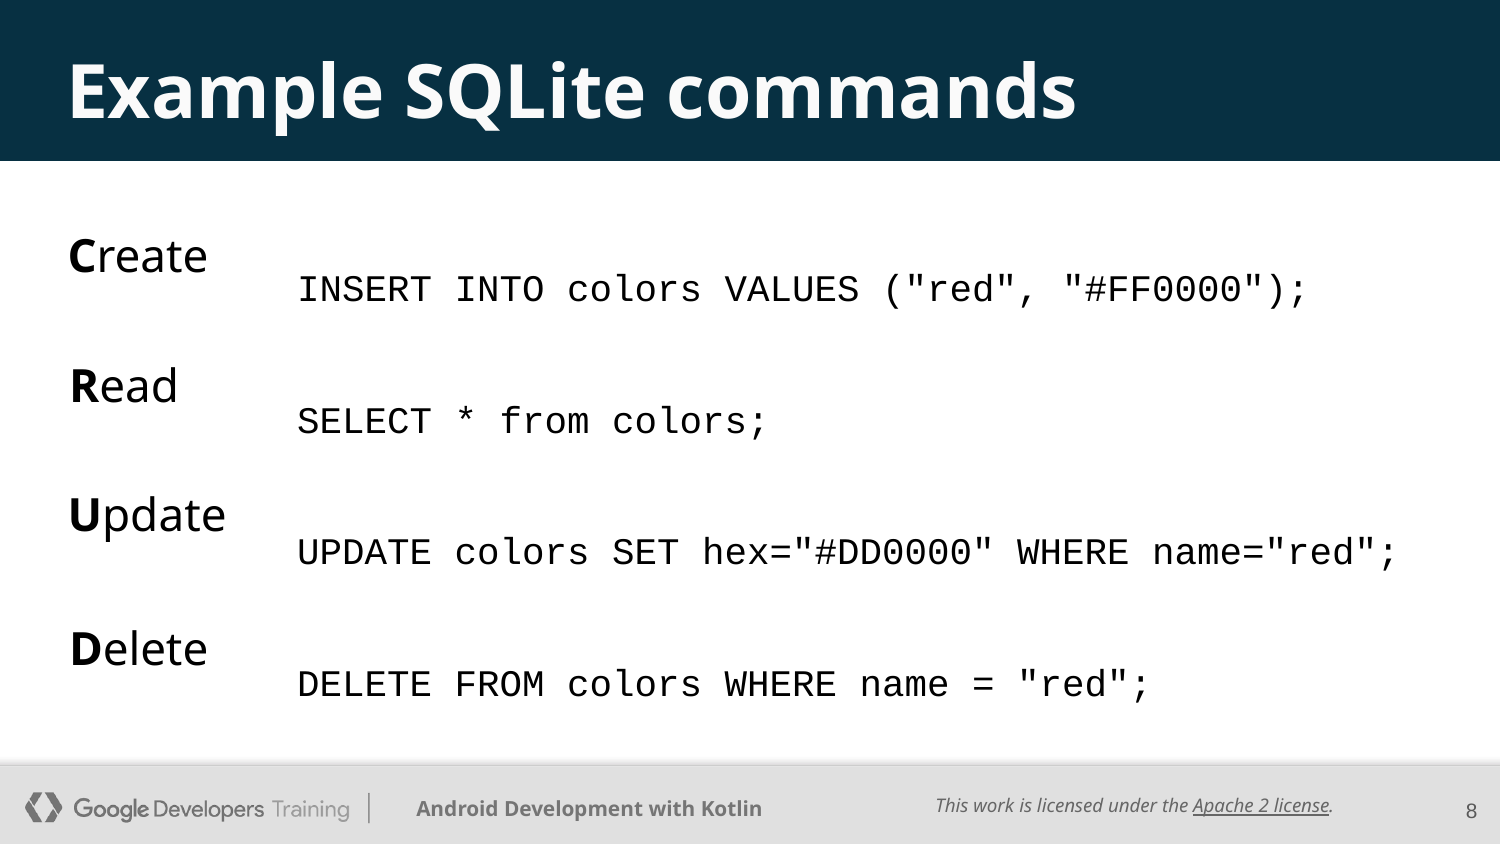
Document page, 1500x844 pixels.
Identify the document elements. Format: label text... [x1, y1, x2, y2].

title Example SQLite commands [51, 28, 1449, 122]
text_box Create [52, 211, 281, 306]
slide_number ‹#› [1402, 777, 1493, 842]
text_box Update [52, 471, 281, 565]
text_box Delete [54, 604, 282, 698]
picture [0, 161, 1500, 844]
text_box Read [54, 341, 282, 436]
list INSERT INTO colors VALUES ("red", "#FF0000"); SELECT * from colors; UPDATE colors SET hex="#DD0000" WHERE name="red"; DELETE FROM colors WHERE name = "red"; [282, 203, 1449, 741]
